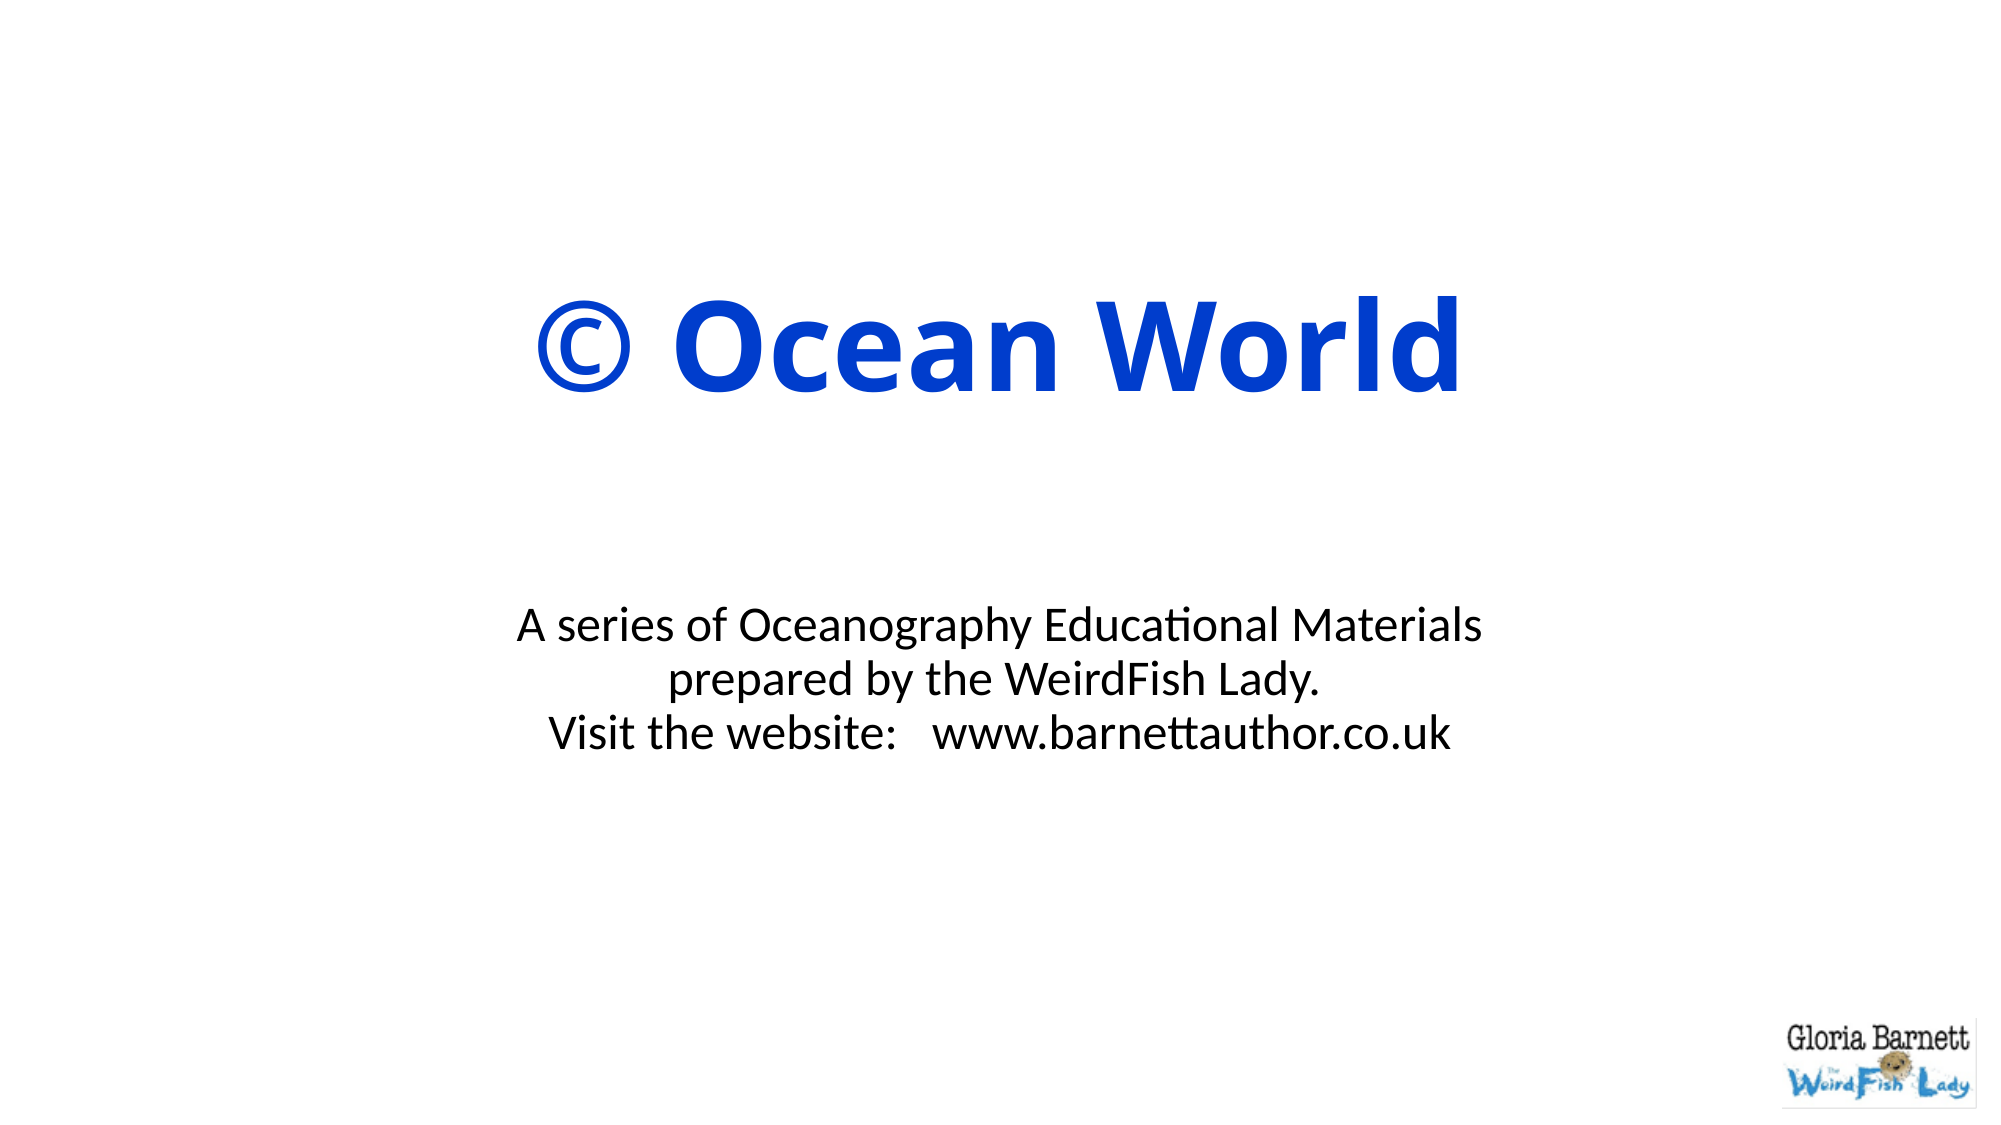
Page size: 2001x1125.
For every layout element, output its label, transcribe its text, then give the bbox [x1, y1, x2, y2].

subtitle A series of Oceanography Educational Materials prepared by the WeirdFish Lady. Visit the website: www.barnettauthor.co.uk [249, 590, 1750, 863]
picture [1782, 1018, 1978, 1110]
title © Ocean World [249, 184, 1750, 576]
